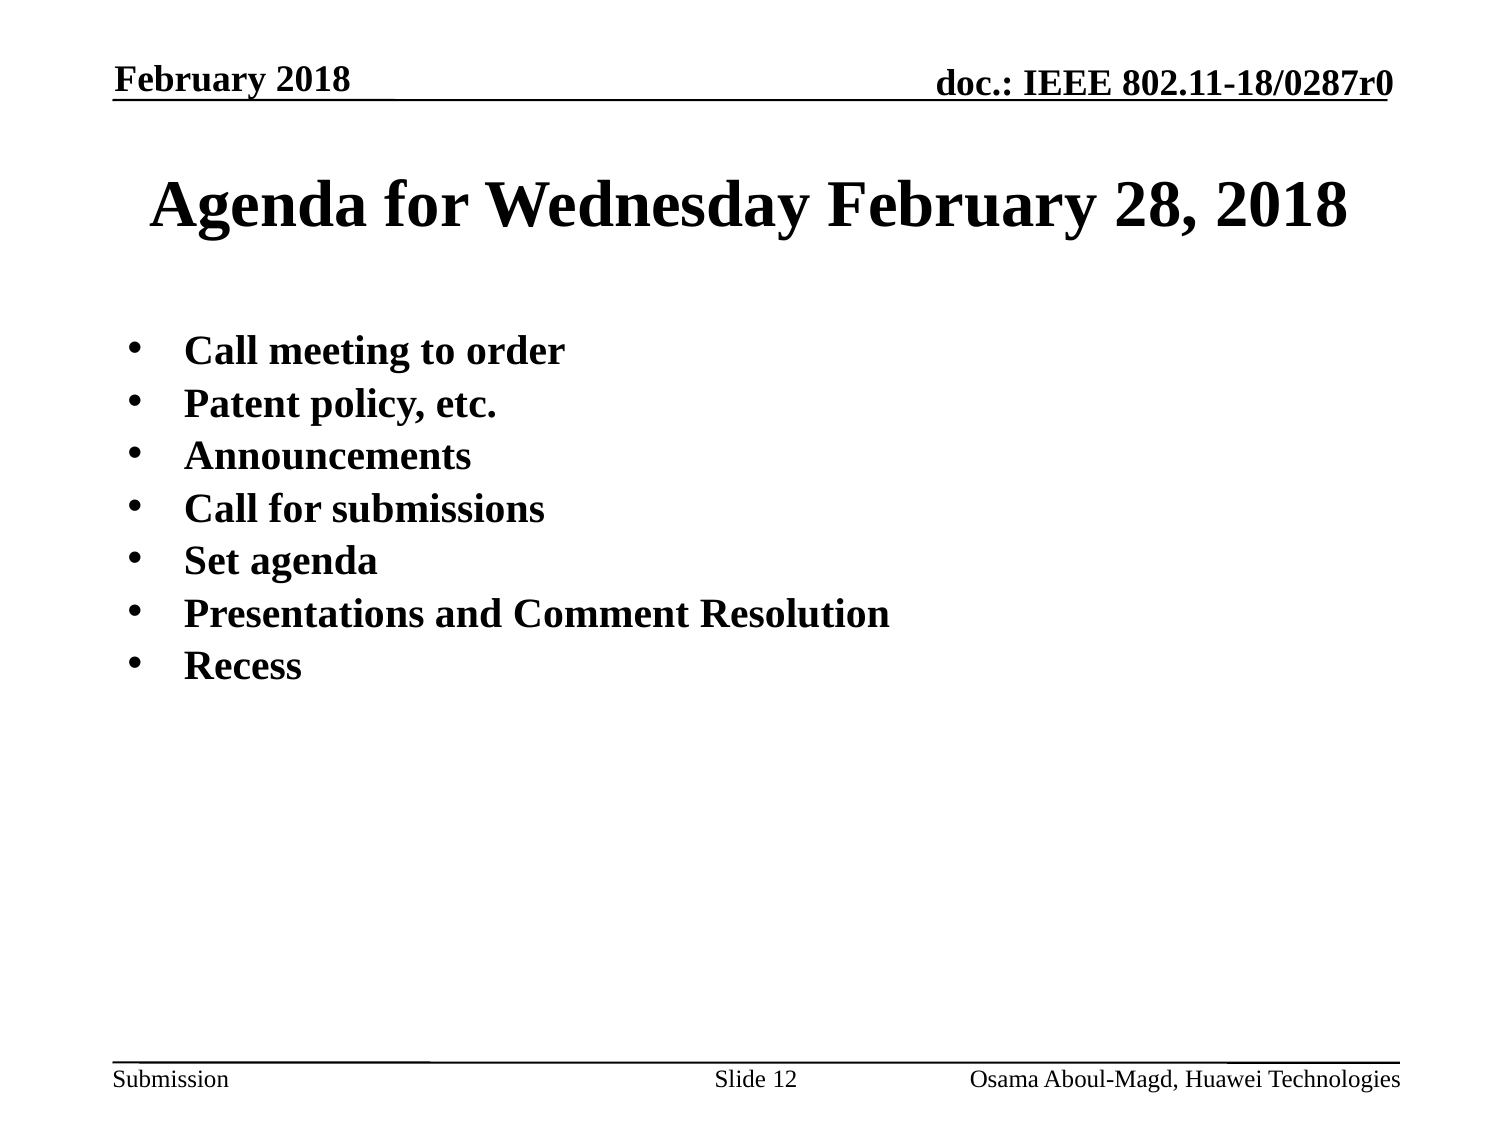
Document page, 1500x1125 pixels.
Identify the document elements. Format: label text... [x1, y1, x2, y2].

footer Osama Aboul-Magd, Huawei Technologies [878, 1061, 1402, 1093]
title Agenda for Wednesday February 28, 2018 [62, 112, 1438, 288]
list Call meeting to order Patent policy, etc. Announcements Call for submissions Set agenda Presentations and Comment Resolution Recess [112, 324, 1388, 1000]
slide_number Slide 12 [712, 1061, 800, 1123]
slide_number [114, 54, 423, 100]
